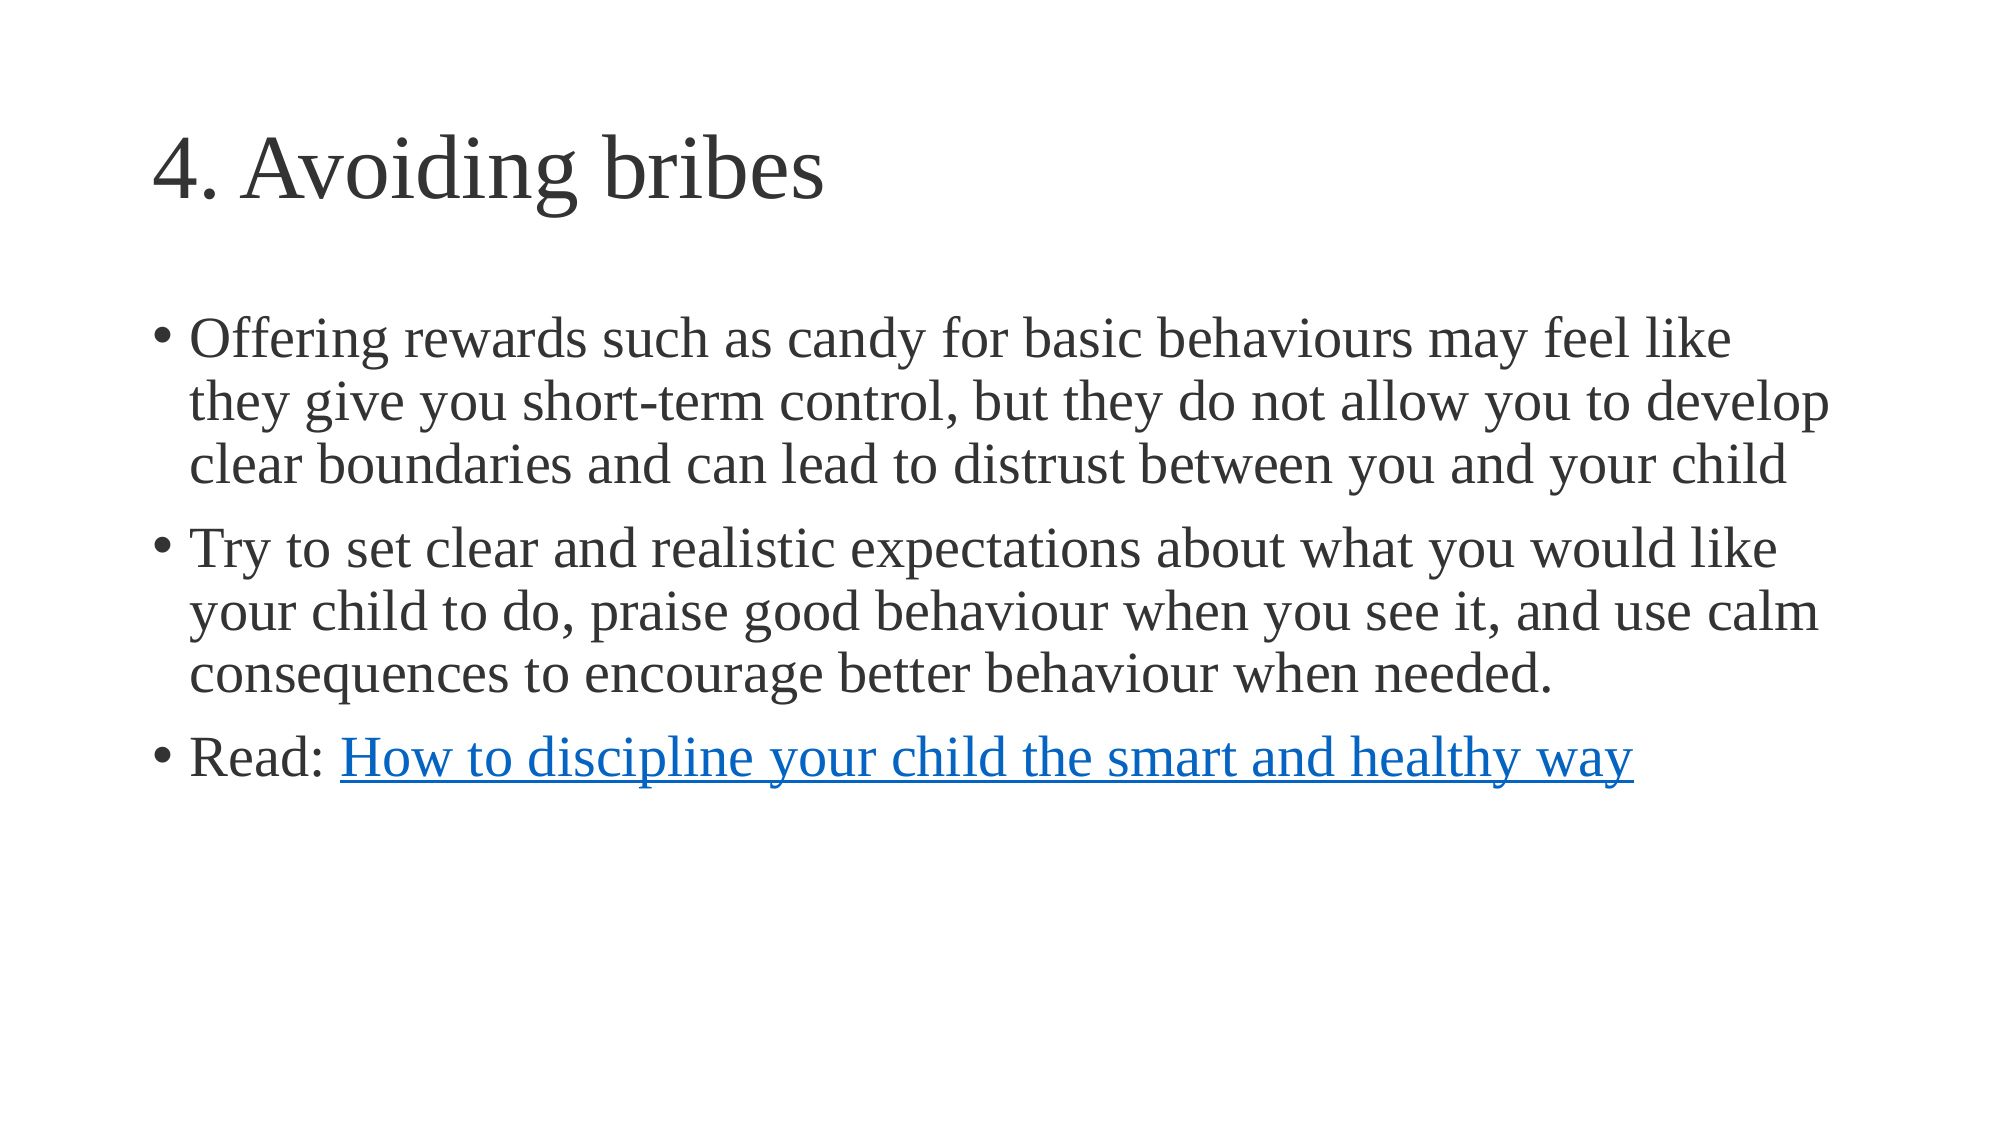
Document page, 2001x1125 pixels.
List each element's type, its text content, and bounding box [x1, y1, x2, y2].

list Offering rewards such as candy for basic behaviours may feel like they give you short-term control, but they do not allow you to develop clear boundaries and can lead to distrust between you and your child Try to set clear and realistic expectations about what you would like your child to do, praise good behaviour when you see it, and use calm consequences to encourage better behaviour when needed. Read: How to discipline your child the smart and healthy way [137, 299, 1863, 1014]
title 4. Avoiding bribes [137, 59, 1863, 278]
